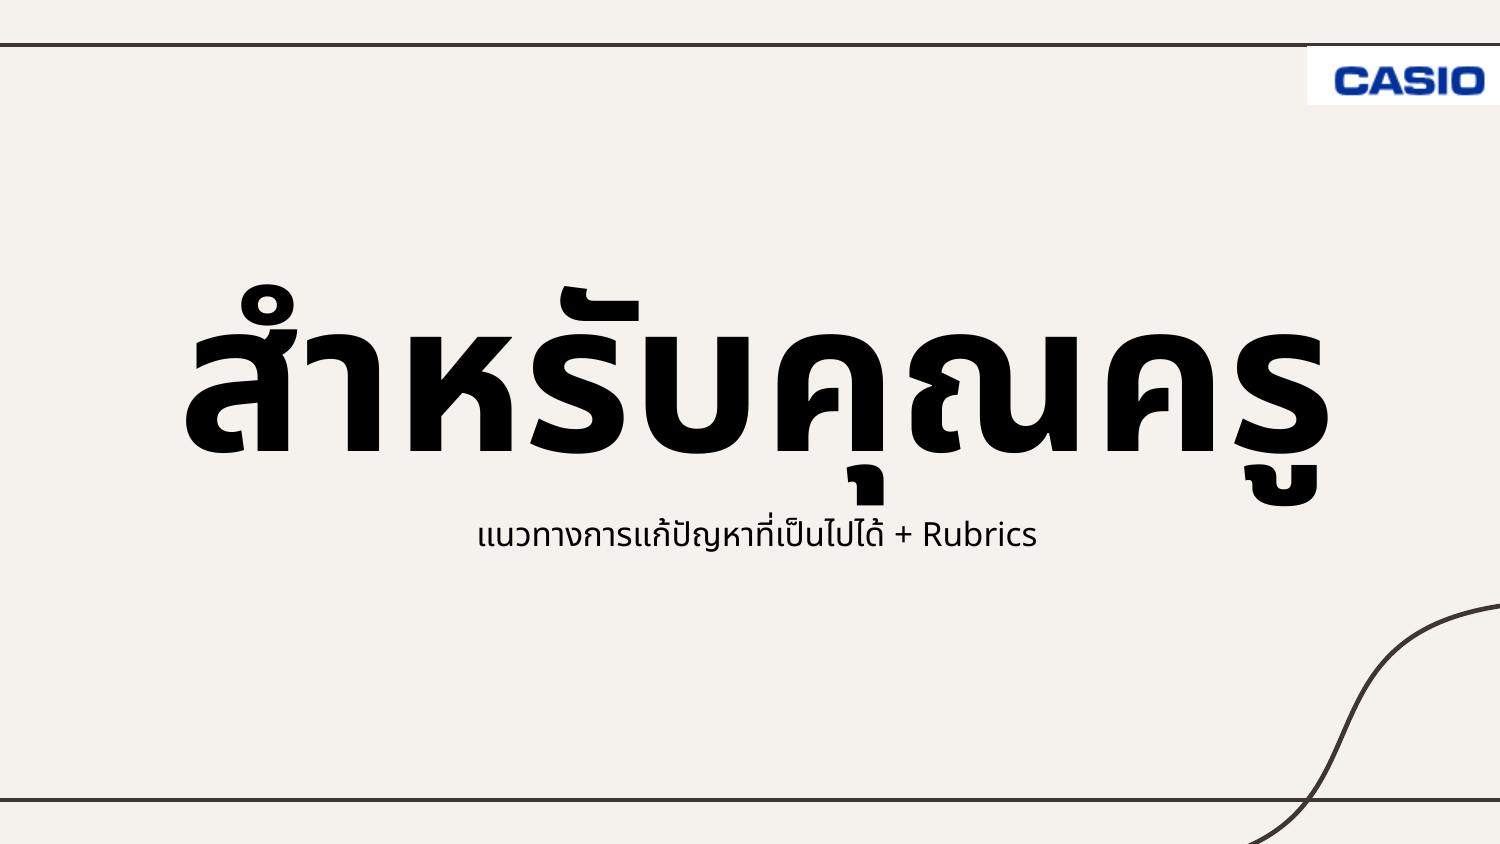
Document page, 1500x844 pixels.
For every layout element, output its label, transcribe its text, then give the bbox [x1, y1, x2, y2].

text_box สำหรับคุณครู [0, 228, 1500, 498]
text_box แนวทางการแก้ปัญหาที่เป็นไปได้ + Rubrics [255, 497, 1259, 560]
picture [1307, 46, 1500, 105]
